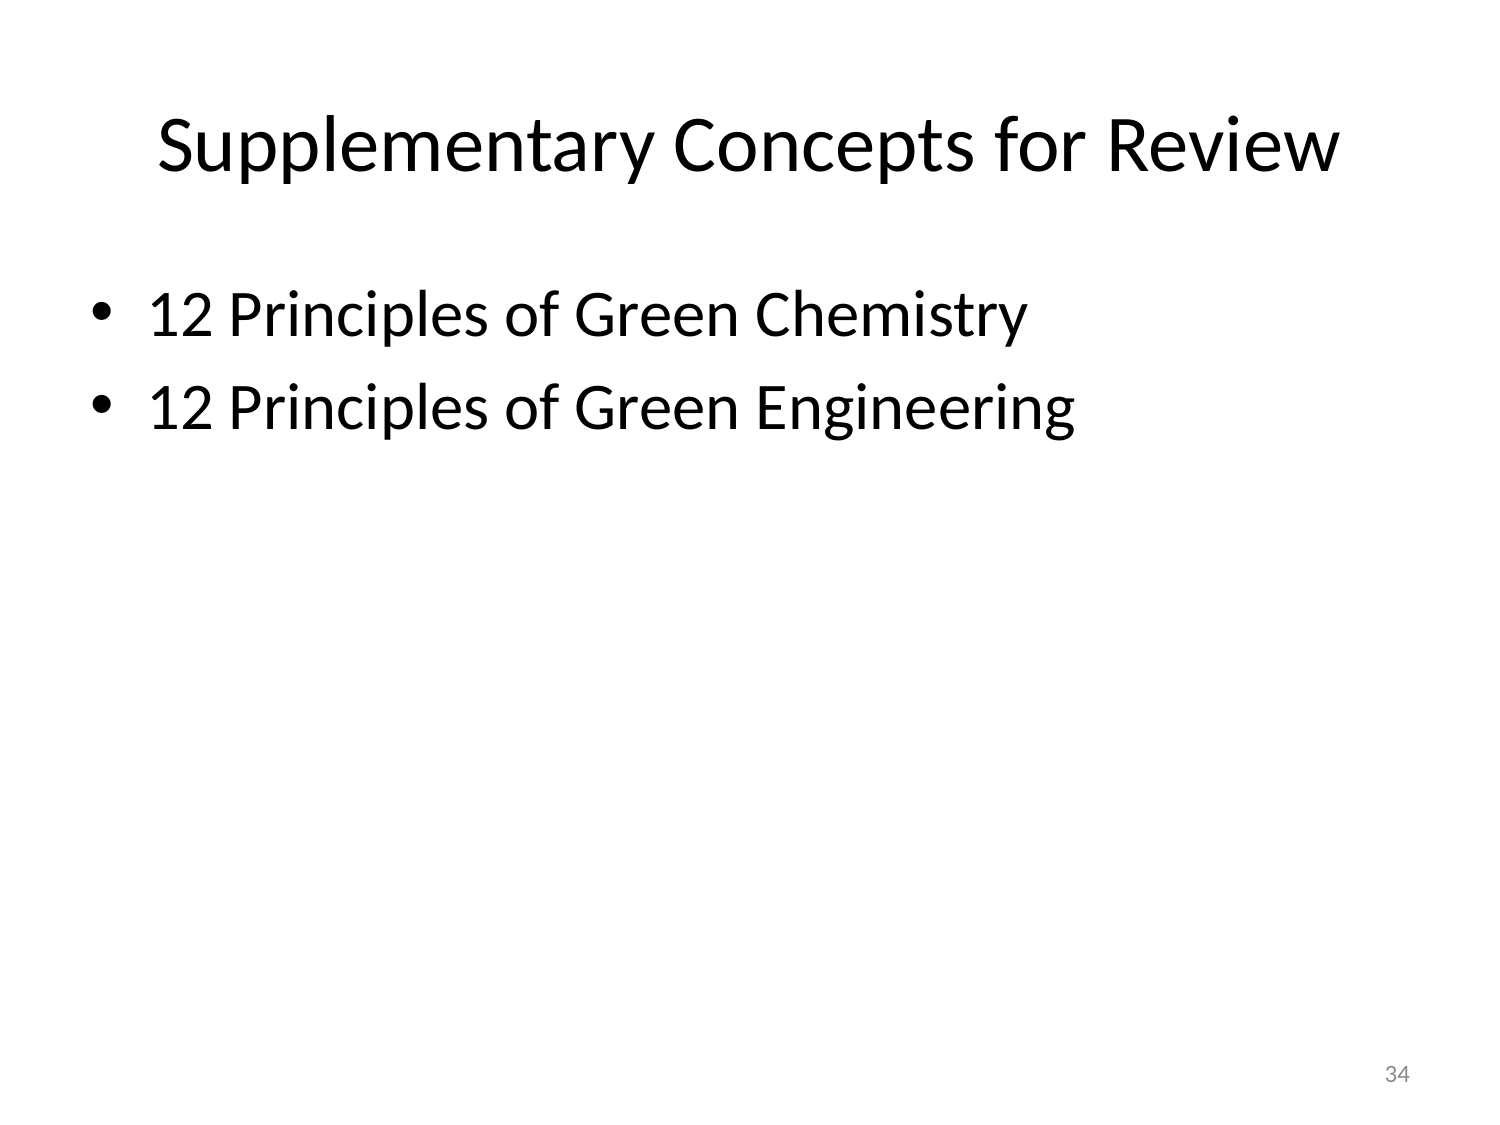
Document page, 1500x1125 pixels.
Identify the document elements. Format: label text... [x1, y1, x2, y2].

slide_number 34 [1074, 1042, 1425, 1103]
title Supplementary Concepts for Review [75, 45, 1425, 233]
list 12 Principles of Green Chemistry 12 Principles of Green Engineering [75, 262, 1425, 1005]
